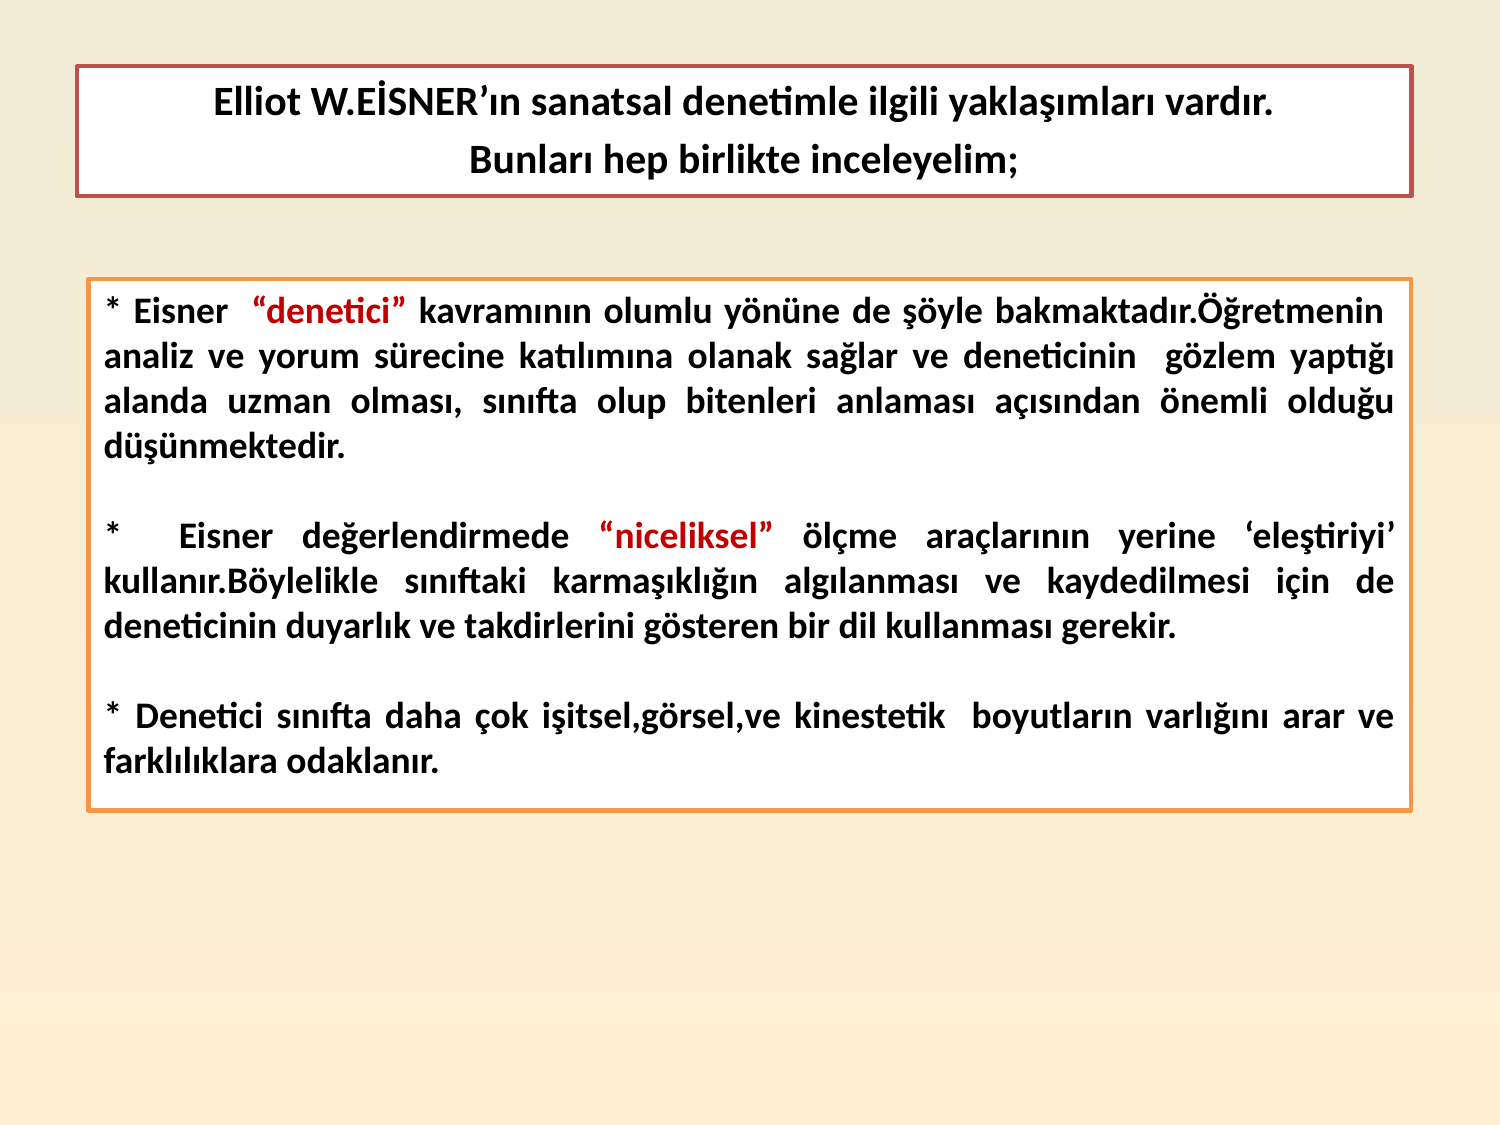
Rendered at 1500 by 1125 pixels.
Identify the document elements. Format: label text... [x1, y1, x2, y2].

text_box * Eisner “denetici” kavramının olumlu yönüne de şöyle bakmaktadır.Öğretmenin analiz ve yorum sürecine katılımına olanak sağlar ve deneticinin gözlem yaptığı alanda uzman olması, sınıfta olup bitenleri anlaması açısından önemli olduğu düşünmektedir. * Eisner değerlendirmede “niceliksel” ölçme araçlarının yerine ‘eleştiriyi’ kullanır.Böylelikle sınıftaki karmaşıklığın algılanması ve kaydedilmesi için de deneticinin duyarlık ve takdirlerini gösteren bir dil kullanması gerekir. * Denetici sınıfta daha çok işitsel,görsel,ve kinestetik boyutların varlığını arar ve farklılıklara odaklanır. [86, 277, 1413, 813]
subtitle Elliot W.EİSNER’ın sanatsal denetimle ilgili yaklaşımları vardır. Bunları hep birlikte inceleyelim; [75, 64, 1414, 198]
